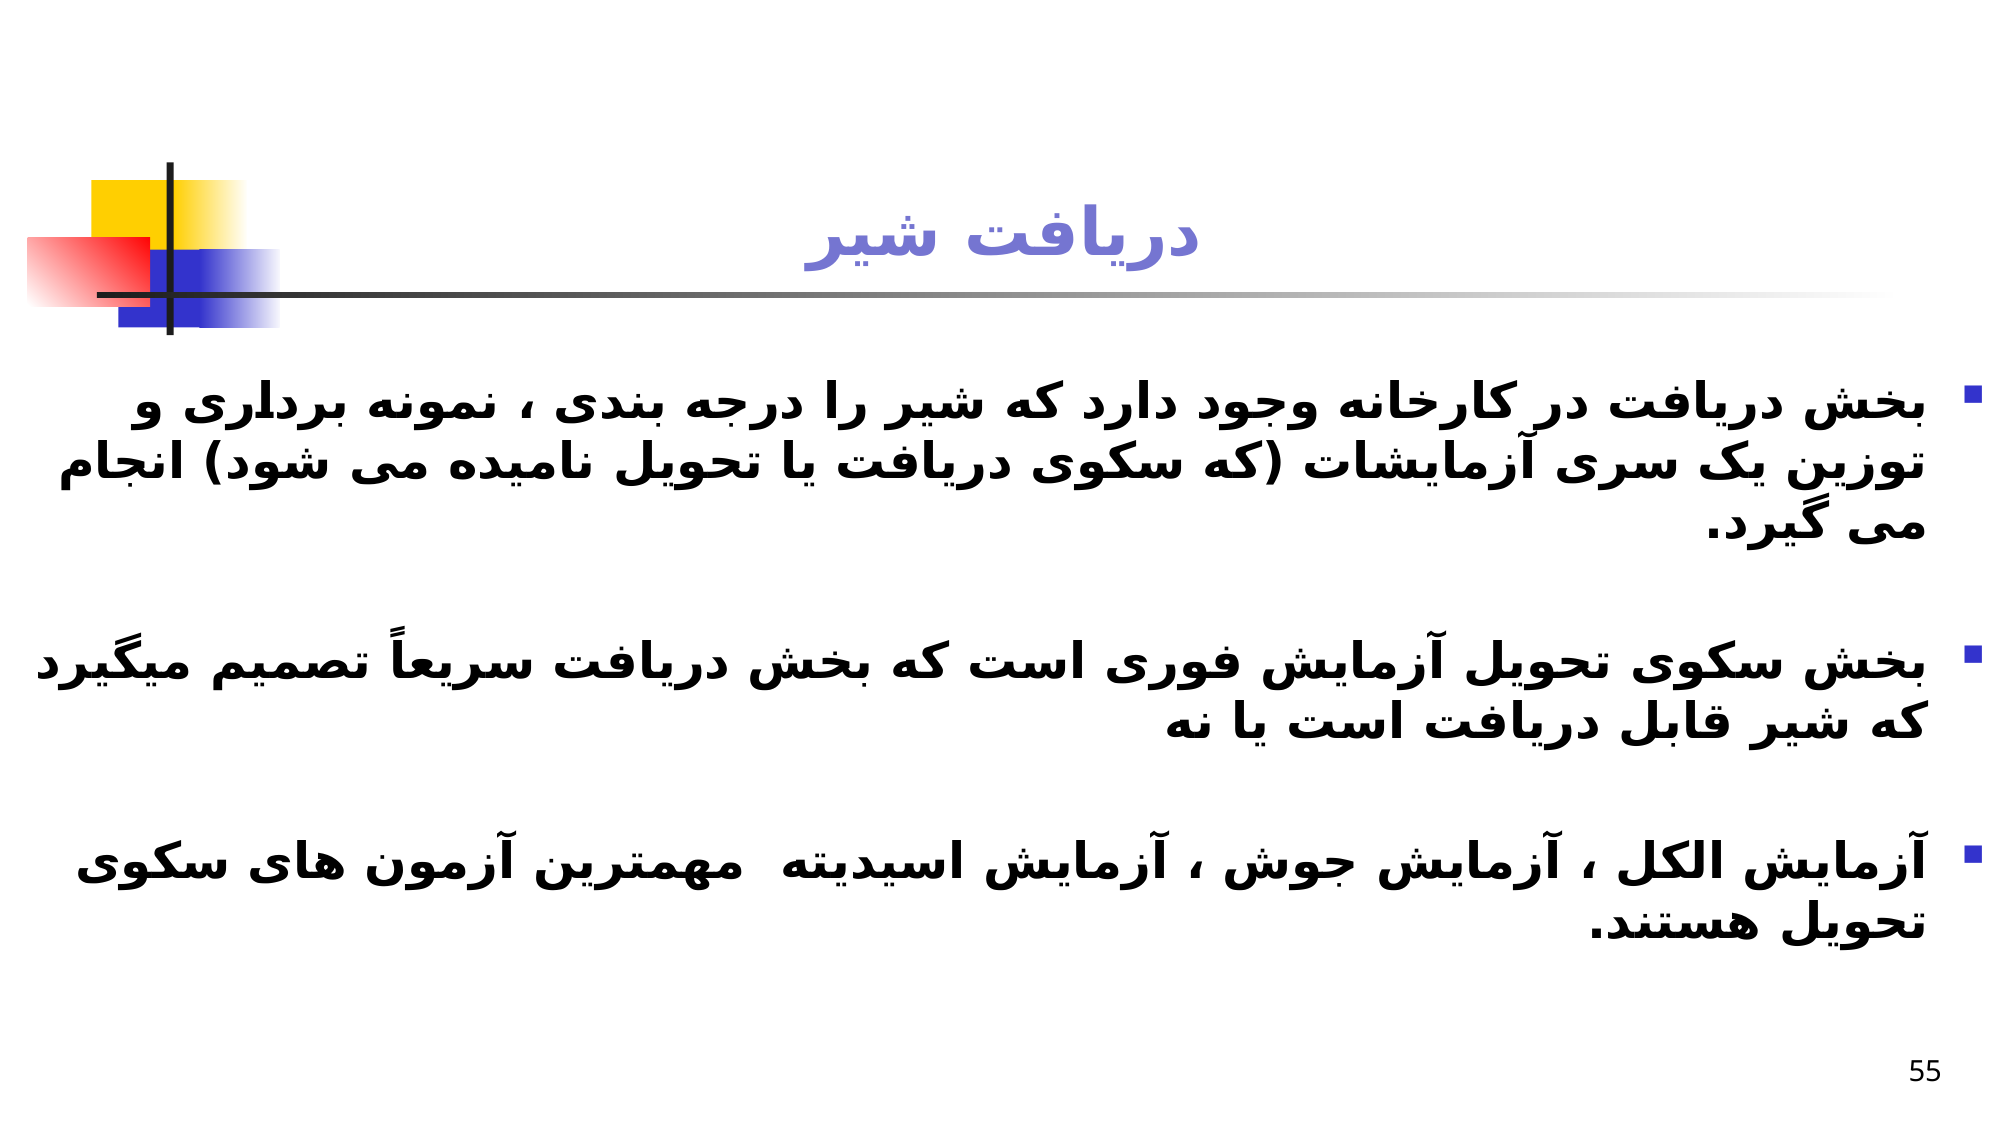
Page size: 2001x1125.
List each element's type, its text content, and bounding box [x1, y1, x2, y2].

title دریافت شیر [140, 126, 1846, 220]
list بخش دریافت در کارخانه وجود دارد که شیر را درجه بندی ، نمونه برداری و توزین یک سری آزمایشات (که سکوی دریافت یا تحویل نامیده می شود) انجام می گیرد. بخش سکوی تحویل آزمایش فوری است که بخش دریافت سریعاً تصمیم میگیرد که شیر قابل دریافت است یا نه آزمایش الکل ، آزمایش جوش ، آزمایش اسیدیته مهمترین آزمون های سکوی تحویل هستند. [0, 220, 2000, 1100]
